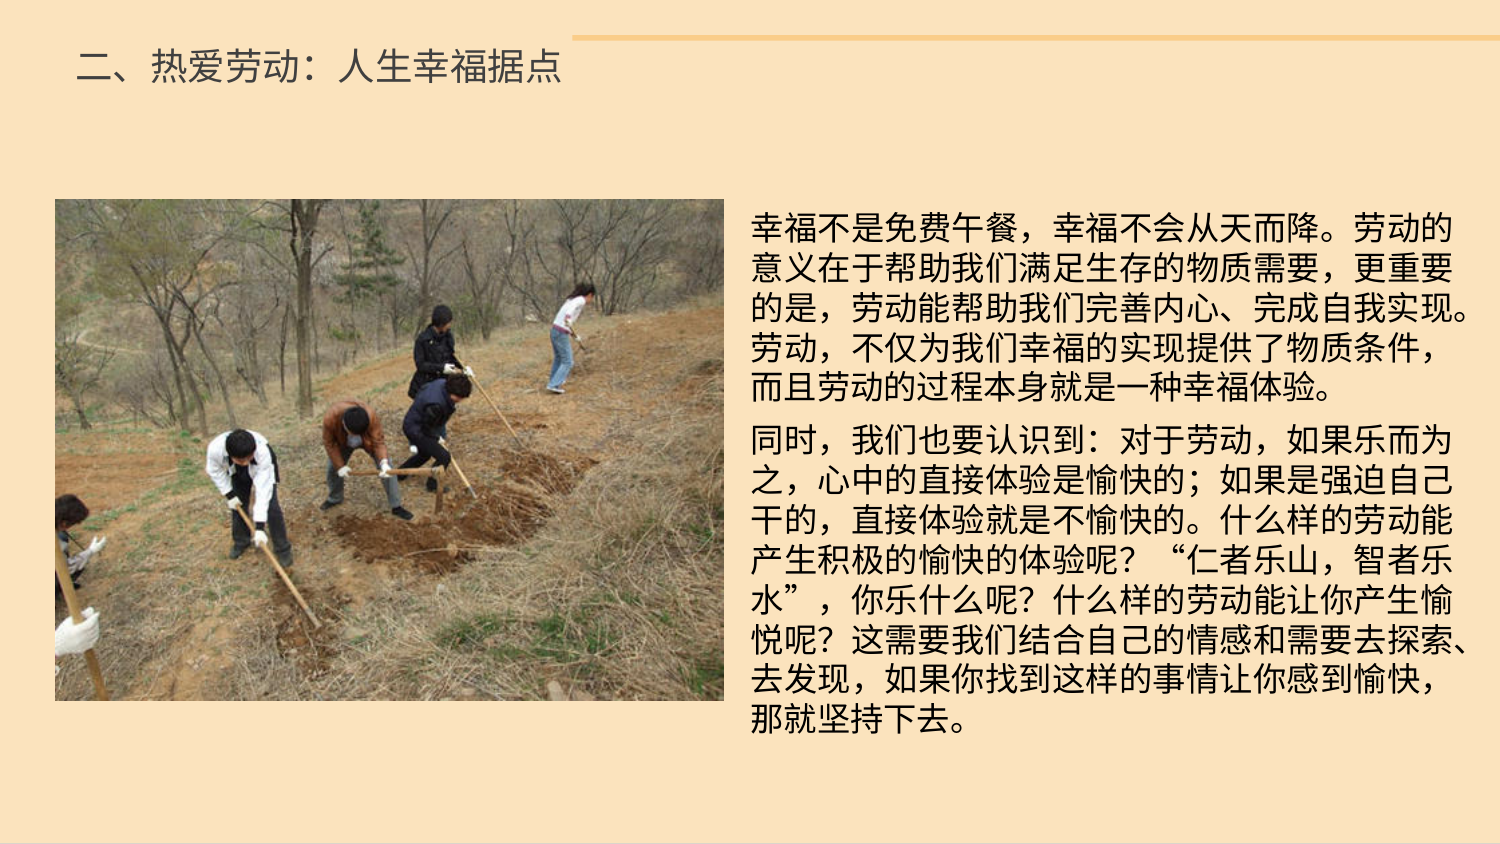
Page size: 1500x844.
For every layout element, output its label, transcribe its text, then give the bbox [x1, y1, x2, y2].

text_box 幸福不是免费午餐，幸福不会从天而降。劳动的意义在于帮助我们满足生存的物质需要，更重要的是，劳动能帮助我们完善内心、完成自我实现。劳动，不仅为我们幸福的实现提供了物质条件，而且劳动的过程本身就是一种幸福体验。 同时，我们也要认识到：对于劳动，如果乐而为之，心中的直接体验是愉快的；如果是强迫自己干的，直接体验就是不愉快的。什么样的劳动能产生积极的愉快的体验呢？“仁者乐山，智者乐水”，你乐什么呢？什么样的劳动能让你产生愉悦呢？这需要我们结合自己的情感和需要去探索、去发现，如果你找到这样的事情让你感到愉快，那就坚持下去。 [735, 199, 1469, 746]
picture [0, 0, 1500, 844]
text_box 二、热爱劳动：人生幸福据点 [55, 35, 584, 95]
text_box [571, 34, 1500, 42]
